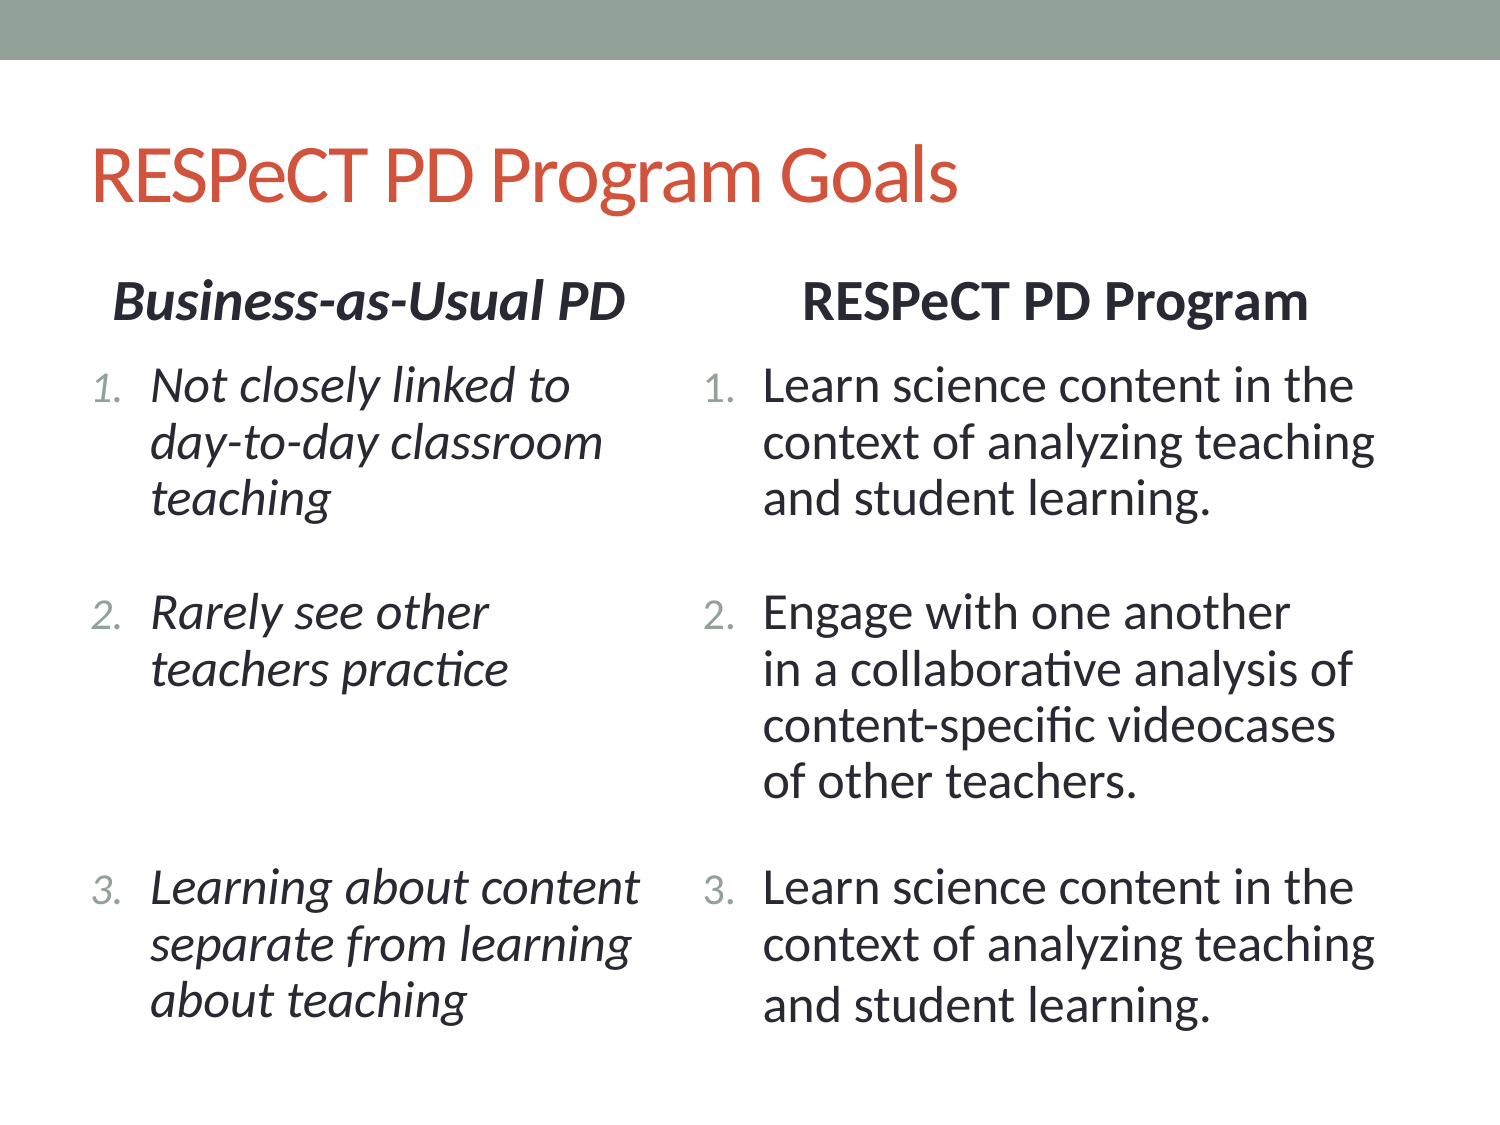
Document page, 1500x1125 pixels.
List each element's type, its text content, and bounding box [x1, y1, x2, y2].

list Business-as-Usual PD Not closely linked to day-to-day classroom teaching Rarely see other teachers practice Learning about content separate from learning about teaching [75, 262, 663, 1063]
title RESPeCT PD Program Goals [75, 75, 1425, 263]
list RESPeCT PD Program Learn science content in the context of analyzing teaching and student learning. Engage with one another in a collaborative analysis of content-specific videocases of other teachers. Learn science content in the context of analyzing teaching and student learning. [687, 262, 1425, 1063]
